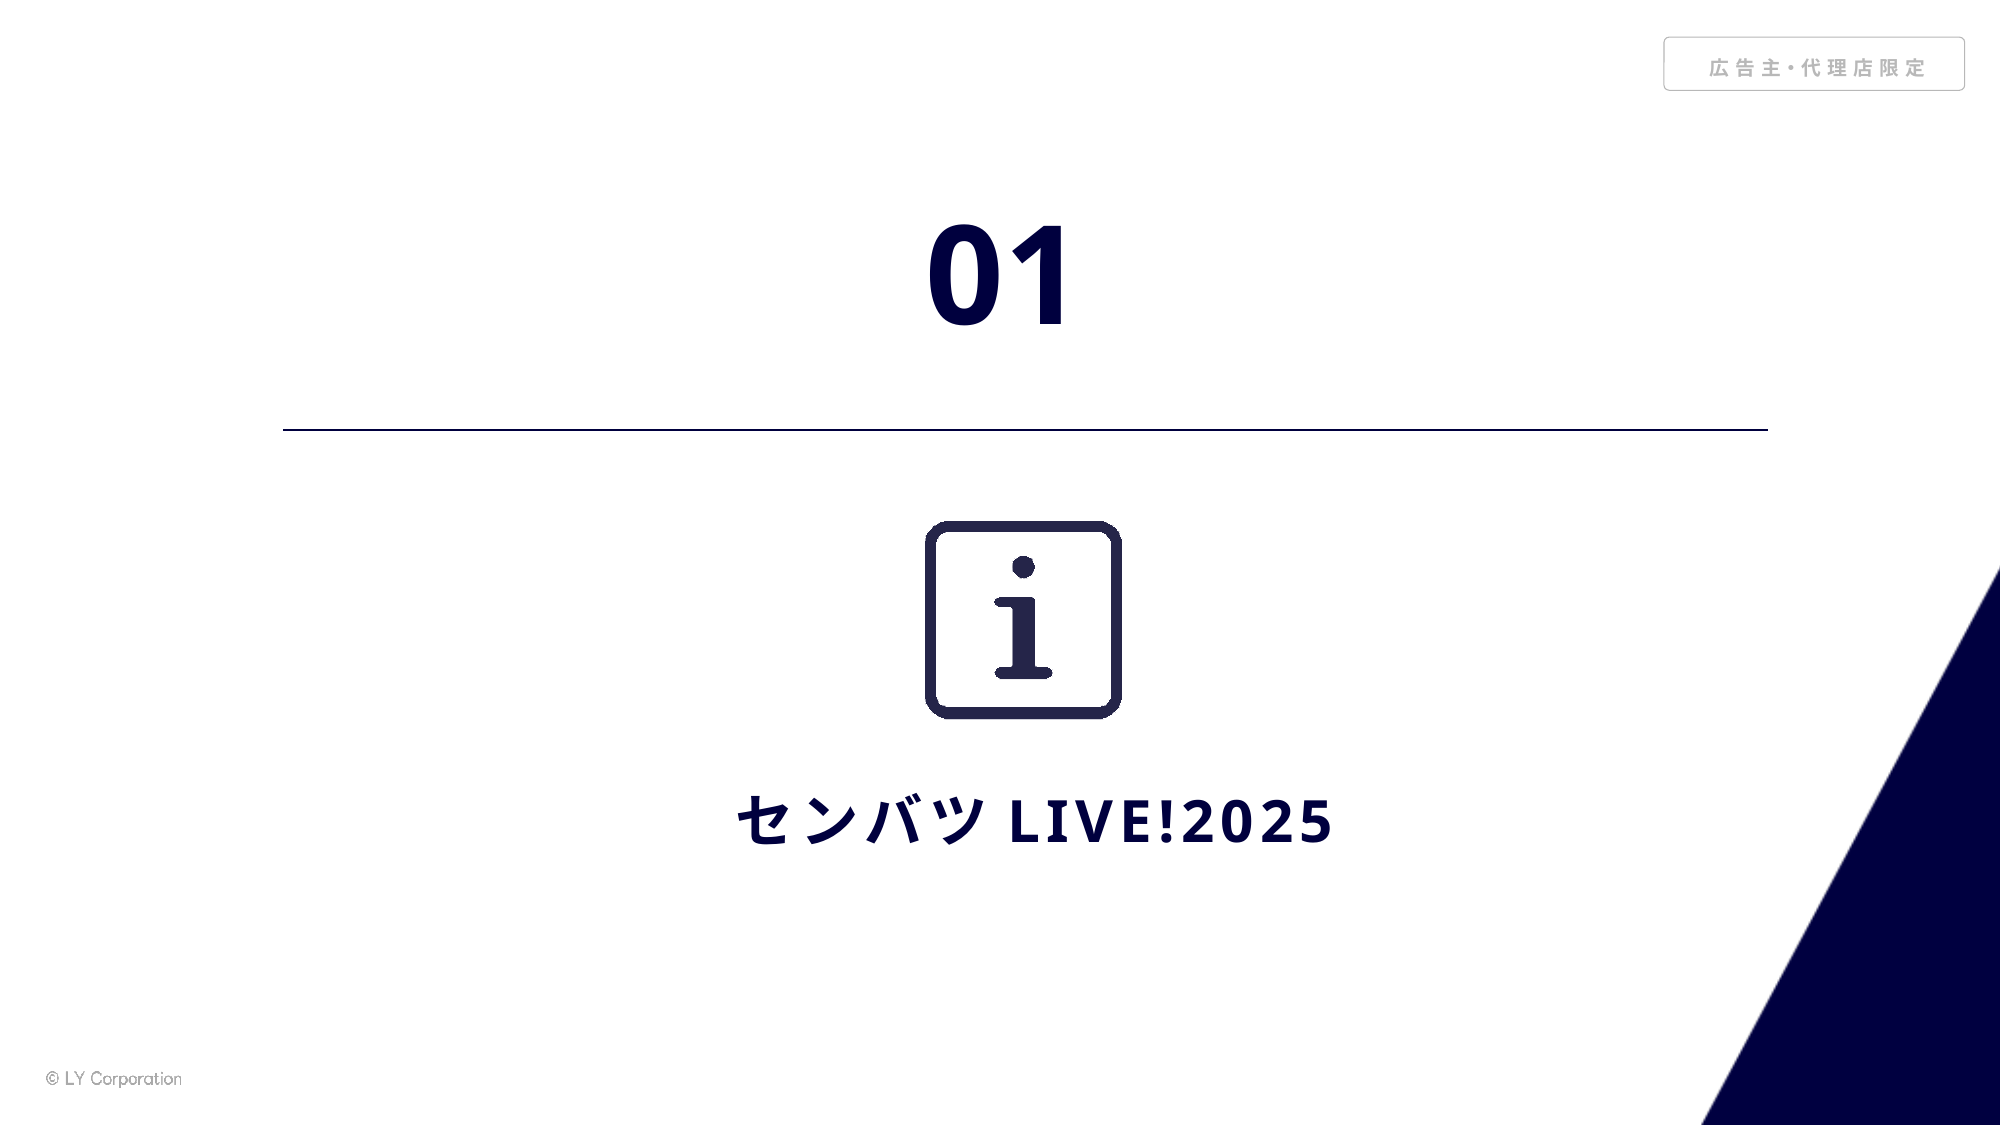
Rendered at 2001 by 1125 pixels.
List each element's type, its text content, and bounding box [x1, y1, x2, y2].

list センバツLIVE!2025 [547, 785, 1523, 875]
list 01 [910, 198, 1136, 373]
picture [892, 494, 1154, 736]
picture [46, 1071, 181, 1088]
